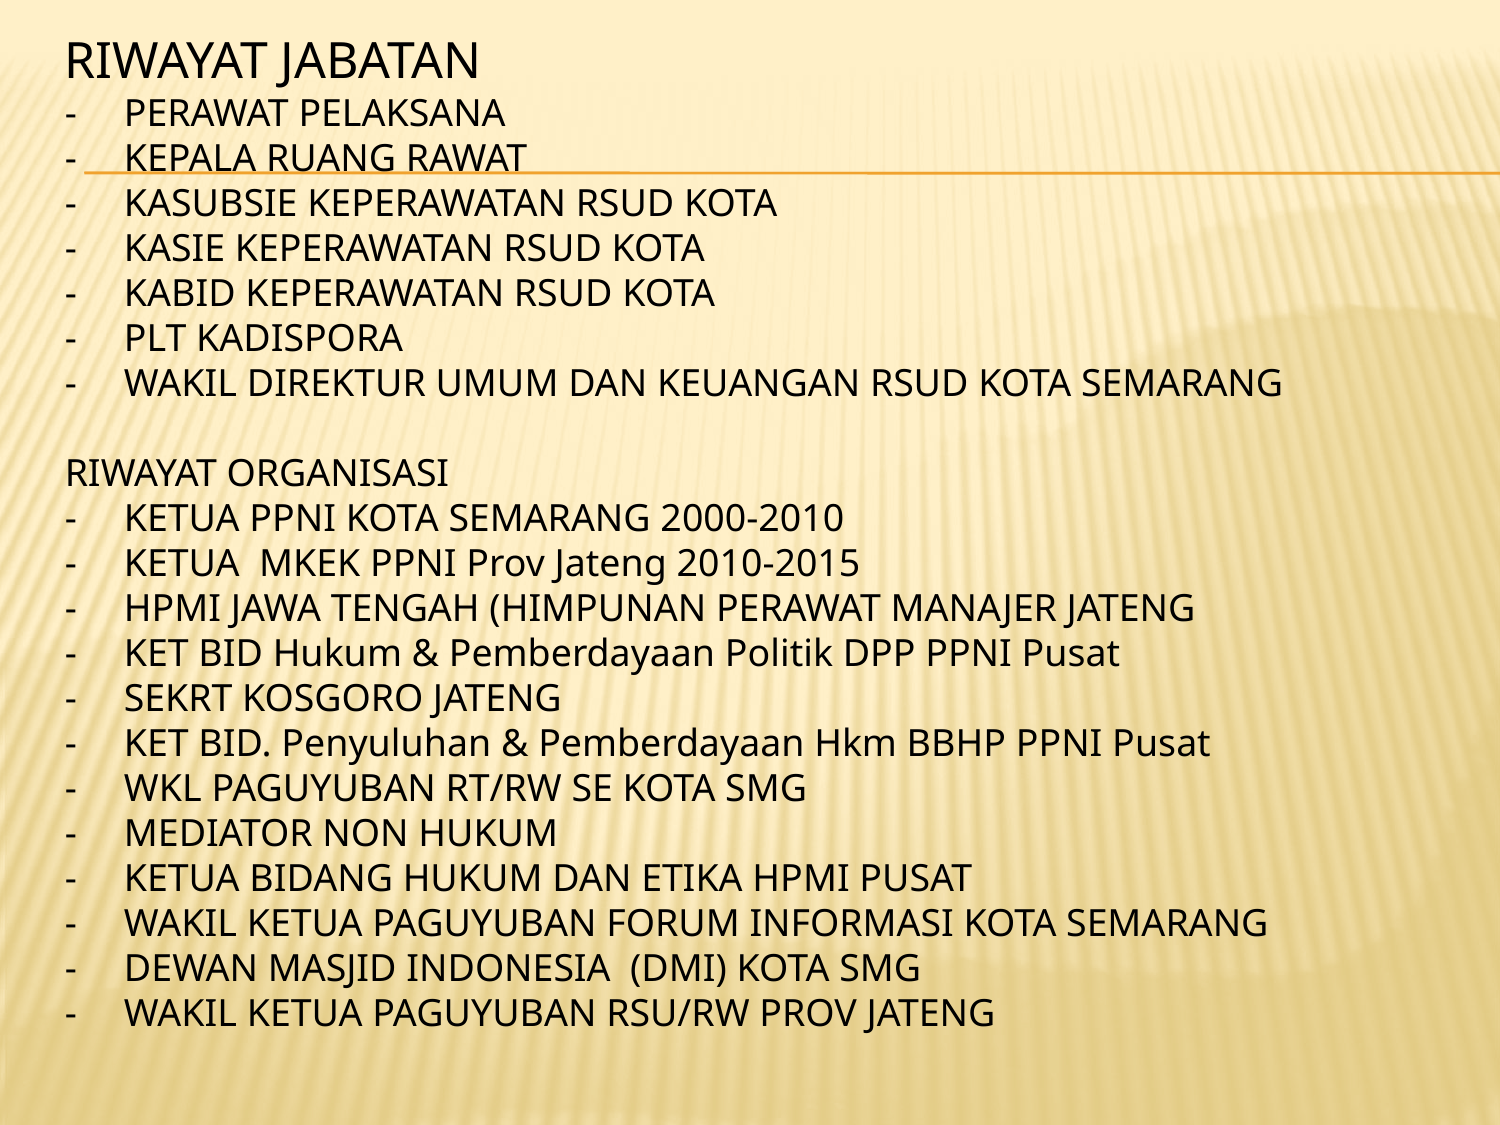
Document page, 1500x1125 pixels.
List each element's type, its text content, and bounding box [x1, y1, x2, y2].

list - PERAWAT PELAKSANA - KEPALA RUANG RAWAT - KASUBSIE KEPERAWATAN RSUD KOTA - KASIE KEPERAWATAN RSUD KOTA - KABID KEPERAWATAN RSUD KOTA - PLT KADISPORA - WAKIL DIREKTUR UMUM DAN KEUANGAN RSUD KOTA SEMARANG RIWAYAT ORGANISASI - KETUA PPNI KOTA SEMARANG 2000-2010 - KETUA MKEK PPNI Prov Jateng 2010-2015 - HPMI JAWA TENGAH (HIMPUNAN PERAWAT MANAJER JATENG - KET BID Hukum & Pemberdayaan Politik DPP PPNI Pusat - SEKRT KOSGORO JATENG - KET BID. Penyuluhan & Pemberdayaan Hkm BBHP PPNI Pusat - WKL PAGUYUBAN RT/RW SE KOTA SMG - MEDIATOR NON HUKUM - KETUA BIDANG HUKUM DAN ETIKA HPMI PUSAT - WAKIL KETUA PAGUYUBAN FORUM INFORMASI KOTA SEMARANG - DEWAN MASJID INDONESIA (DMI) KOTA SMG - WAKIL KETUA PAGUYUBAN RSU/RW PROV JATENG [50, 82, 1475, 1079]
title RIWAYAT JABATAN [50, 35, 1475, 82]
